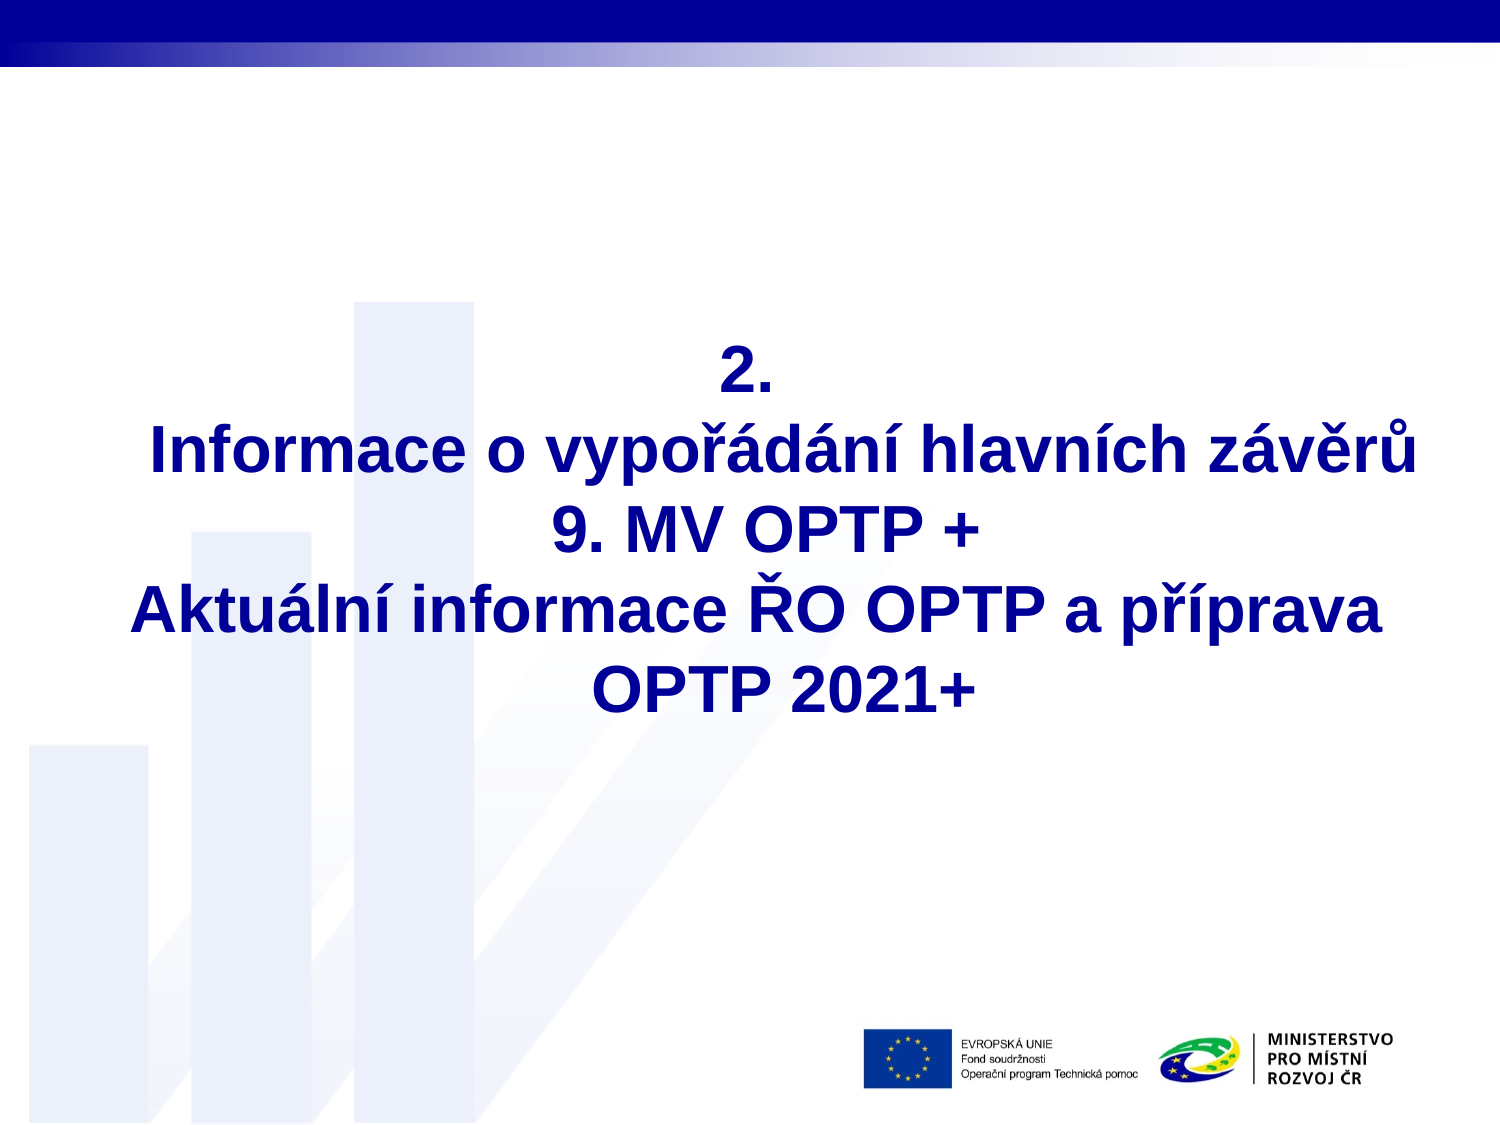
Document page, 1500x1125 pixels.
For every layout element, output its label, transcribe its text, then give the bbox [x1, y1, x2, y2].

picture [29, 302, 1412, 1125]
list 2. Informace o vypořádání hlavních závěrů 9. MV OPTP + Aktuální informace ŘO OPTP a příprava OPTP 2021+ [76, 184, 1437, 870]
